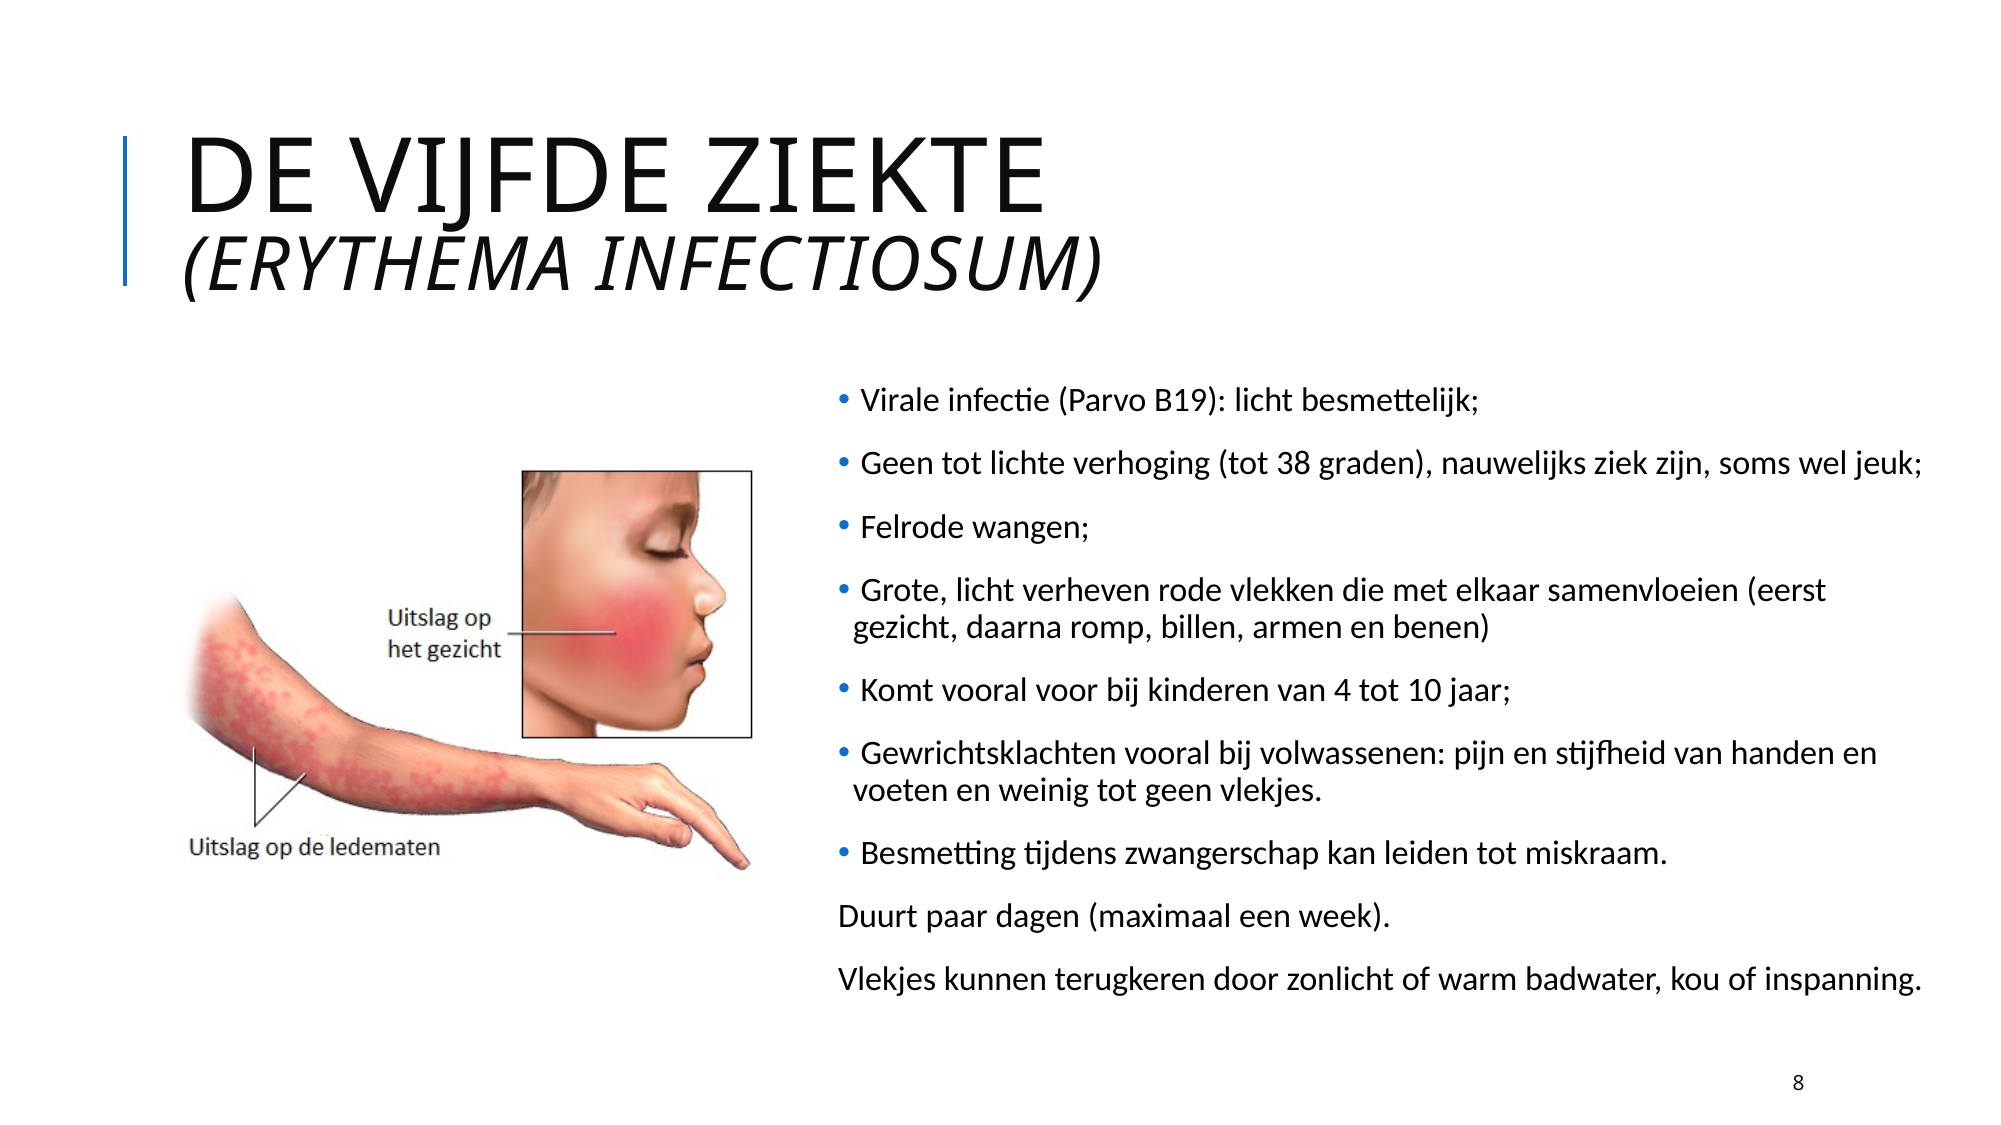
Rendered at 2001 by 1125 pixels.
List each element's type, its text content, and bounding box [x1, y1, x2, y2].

list Virale infectie (Parvo B19): licht besmettelijk; Geen tot lichte verhoging (tot 38 graden), nauwelijks ziek zijn, soms wel jeuk; Felrode wangen; Grote, licht verheven rode vlekken die met elkaar samenvloeien (eerst gezicht, daarna romp, billen, armen en benen) Komt vooral voor bij kinderen van 4 tot 10 jaar; Gewrichtsklachten vooral bij volwassenen: pijn en stijfheid van handen en voeten en weinig tot geen vlekjes. Besmetting tijdens zwangerschap kan leiden tot miskraam. Duurt paar dagen (maximaal een week). Vlekjes kunnen terugkeren door zonlicht of warm badwater, kou of inspanning. [830, 375, 1938, 1035]
title De vijfde ziekte (erythema infectiosum) [168, 96, 1763, 342]
picture [167, 468, 762, 880]
slide_number 8 [1777, 1061, 1938, 1107]
